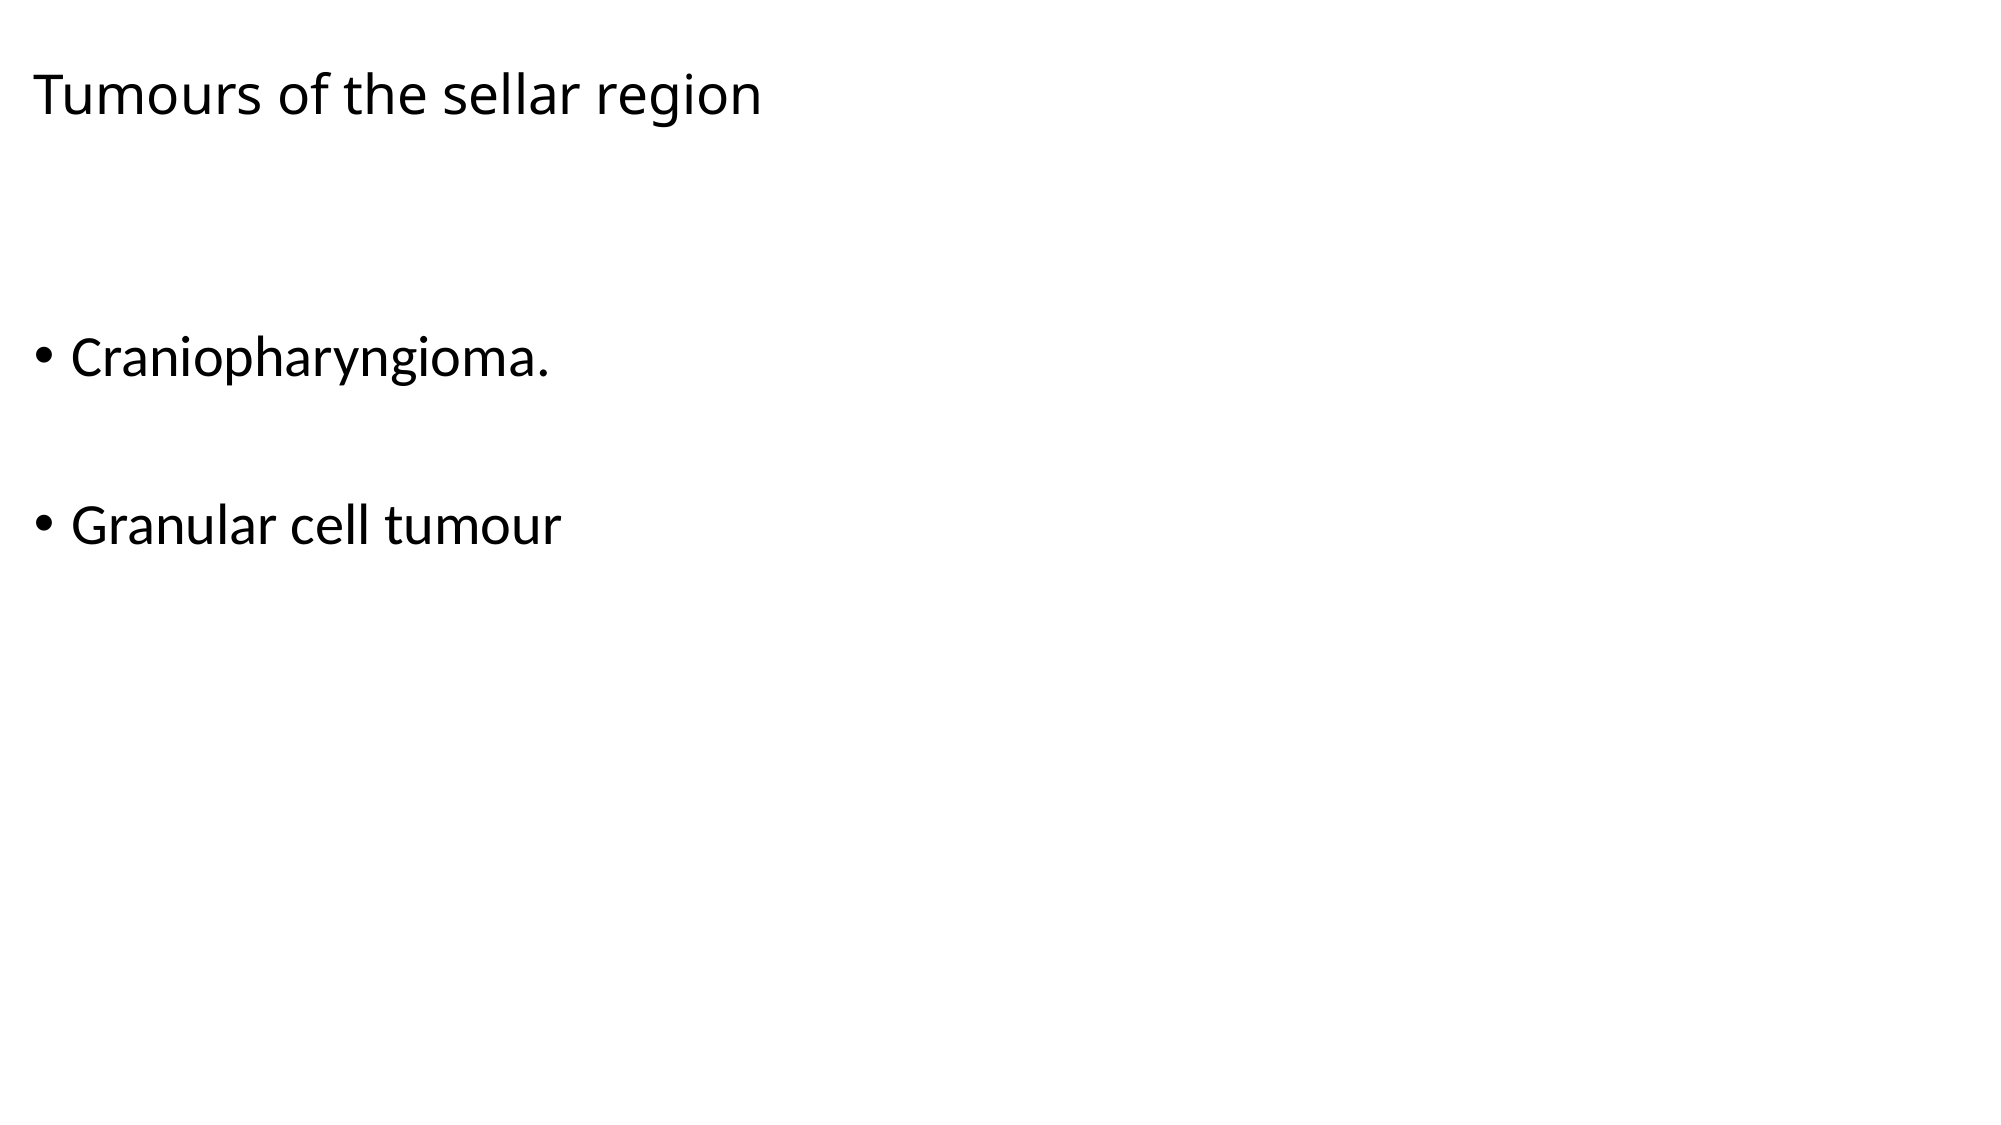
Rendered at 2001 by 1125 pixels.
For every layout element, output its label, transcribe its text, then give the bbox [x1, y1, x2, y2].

title Tumours of the sellar region [19, 0, 1863, 201]
list Craniopharyngioma. Granular cell tumour [19, 228, 2000, 1125]
